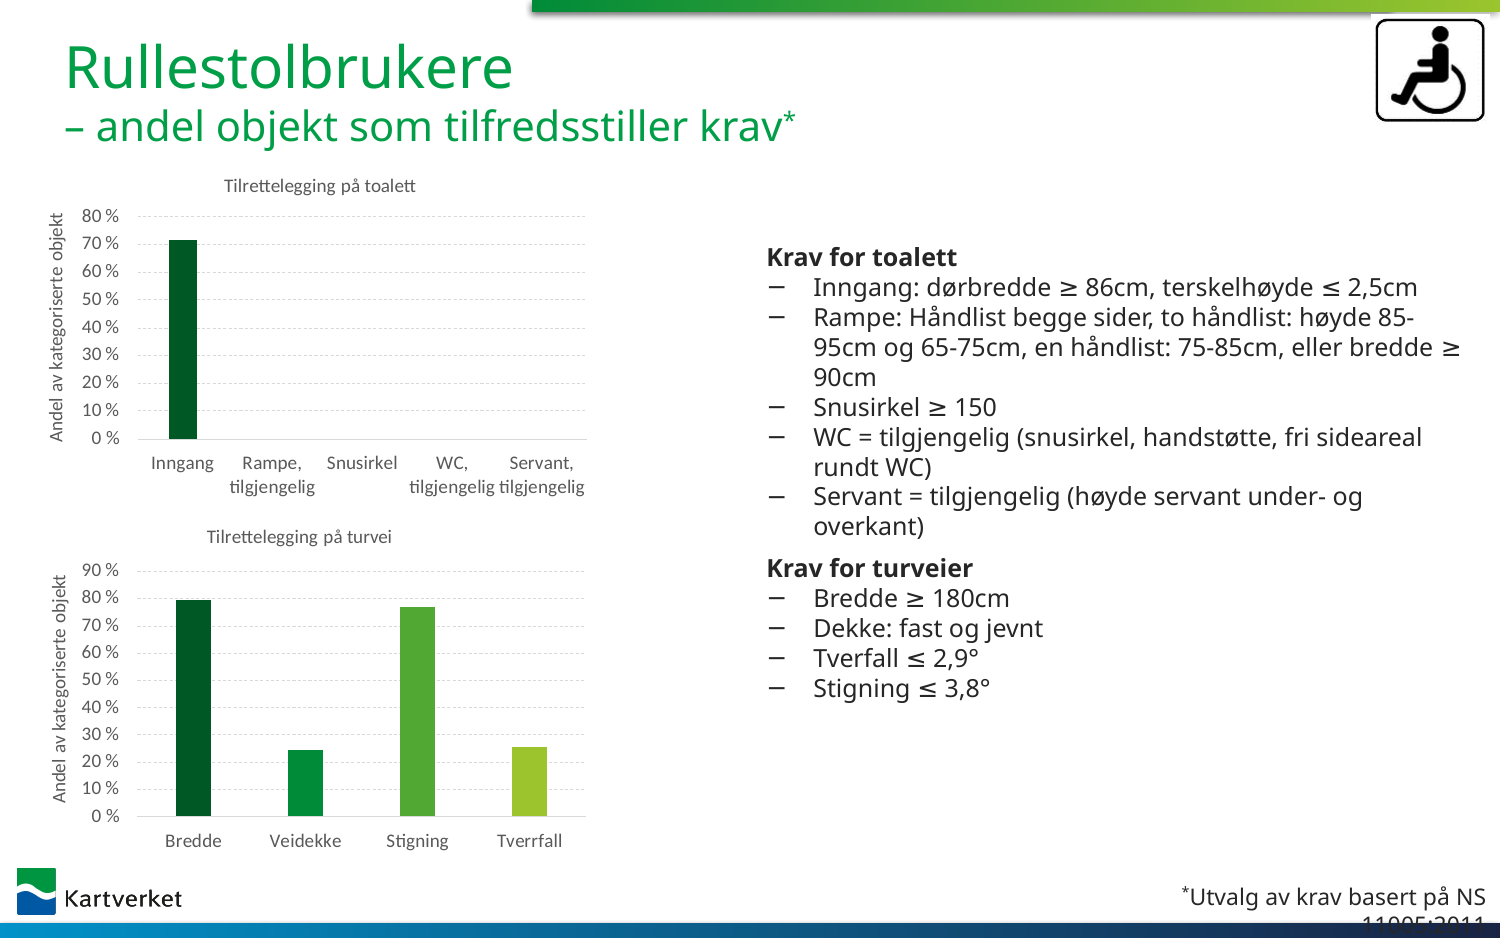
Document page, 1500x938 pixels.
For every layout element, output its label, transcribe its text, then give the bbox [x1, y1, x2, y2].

text_box Krav for turveier Bredde ≥ 180cm Dekke: fast og jevnt Tverfall ≤ 2,9° Stigning ≤ 3,8° [751, 545, 1483, 710]
text_box Rullestolbrukere – andel objekt som tilfredsstiller krav* [49, 14, 1431, 158]
picture [1371, 13, 1491, 127]
picture [41, 520, 597, 859]
text_box Krav for toalett Inngang: dørbredde ≥ 86cm, terskelhøyde ≤ 2,5cm Rampe: Håndlist begge sider, to håndlist: høyde 85-95cm og 65-75cm, en håndlist: 75-85cm, eller bredde ≥ 90cm Snusirkel ≥ 150 WC = tilgjengelig (snusirkel, handstøtte, fri sideareal rundt WC) Servant = tilgjengelig (høyde servant under- og overkant) [751, 234, 1483, 545]
picture [41, 166, 598, 505]
text_box *Utvalg av krav basert på NS 11005:2011 [1068, 873, 1500, 938]
